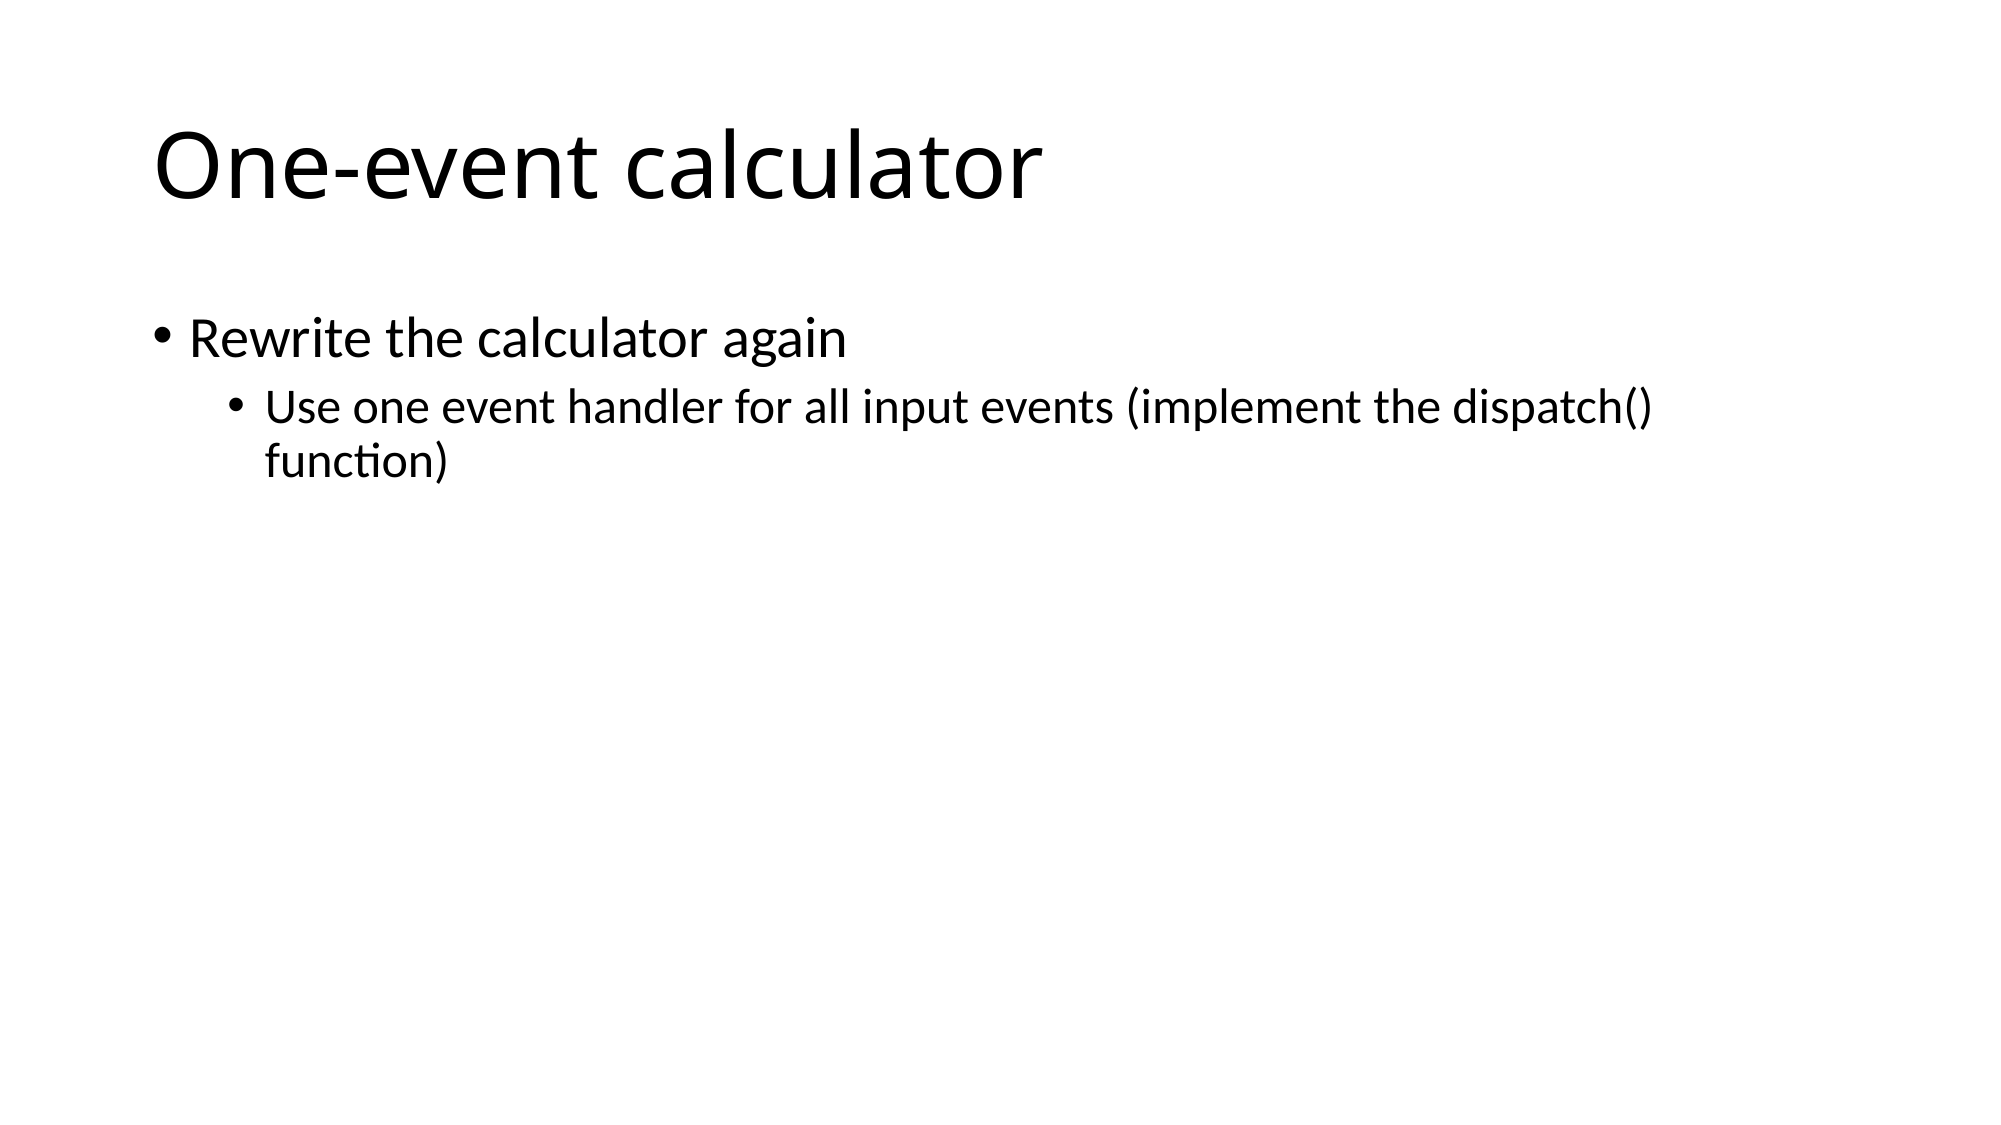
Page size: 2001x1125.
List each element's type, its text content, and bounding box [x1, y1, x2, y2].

list Rewrite the calculator again Use one event handler for all input events (implement the dispatch() function) [137, 299, 1863, 1014]
title One-event calculator [137, 59, 1863, 278]
